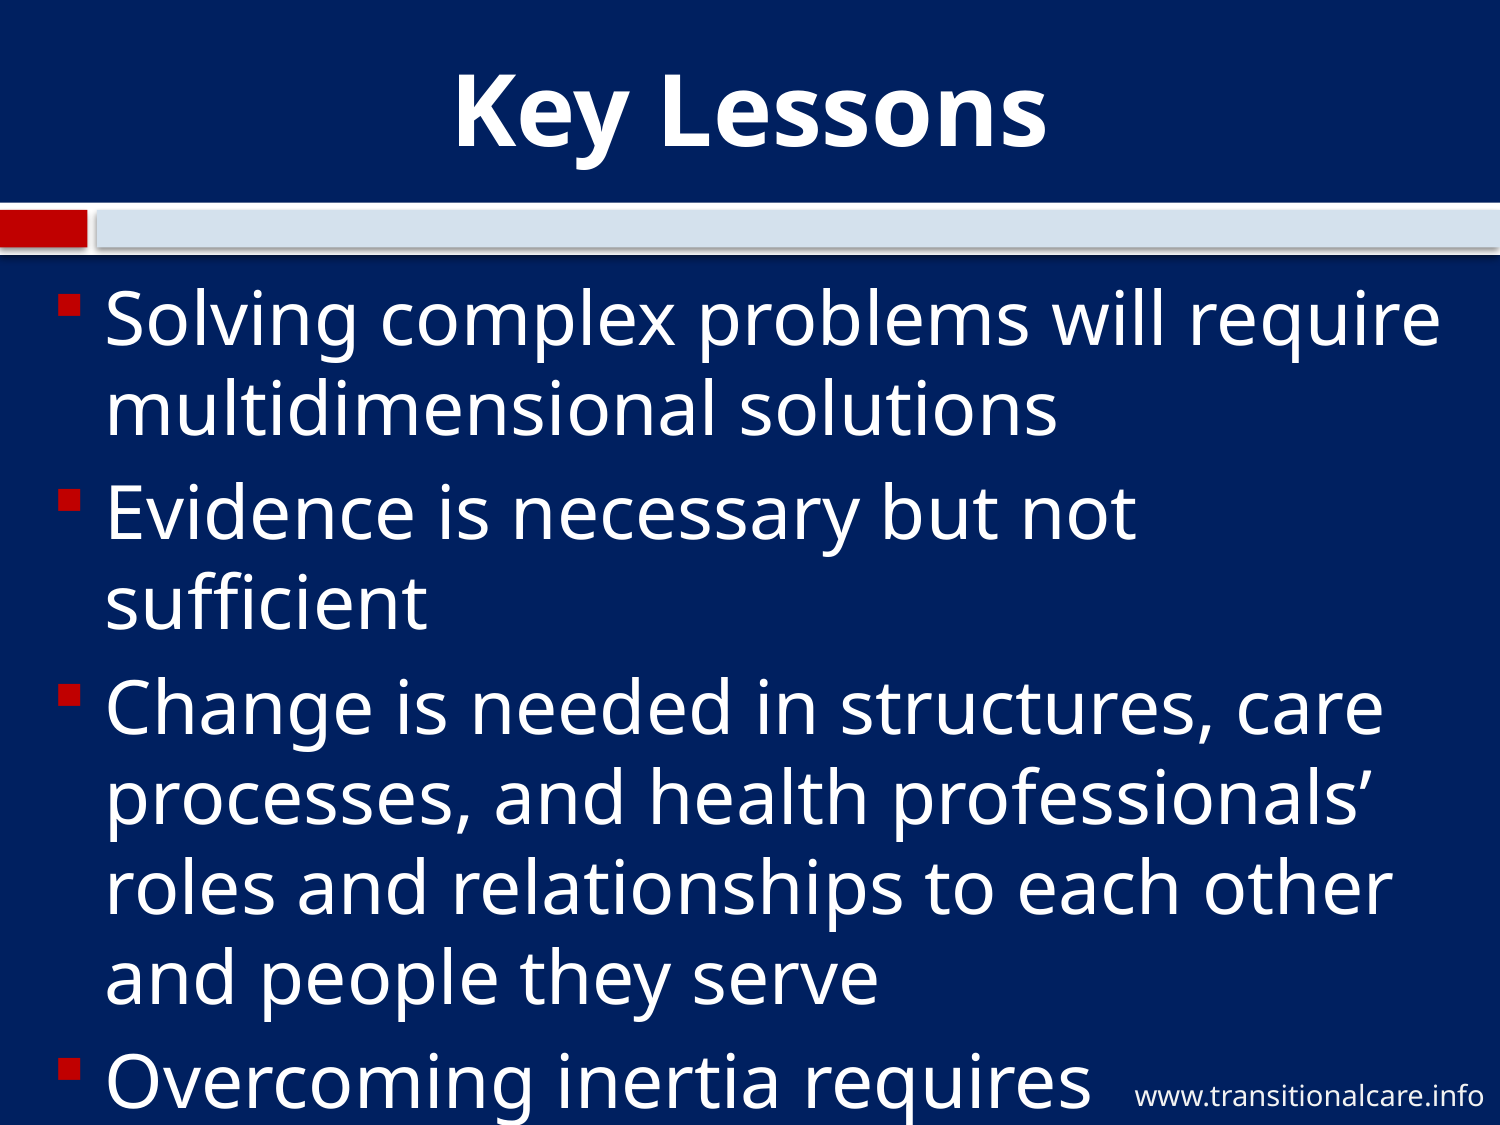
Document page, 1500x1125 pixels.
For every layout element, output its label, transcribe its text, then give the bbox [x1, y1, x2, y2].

list Solving complex problems will require multidimensional solutions Evidence is necessary but not sufficient Change is needed in structures, care processes, and health professionals’ roles and relationships to each other and people they serve Overcoming inertia requires substantial force [37, 262, 1463, 1125]
title Key Lessons [0, 24, 1500, 188]
footer www.transitionalcare.info [610, 1065, 1500, 1125]
